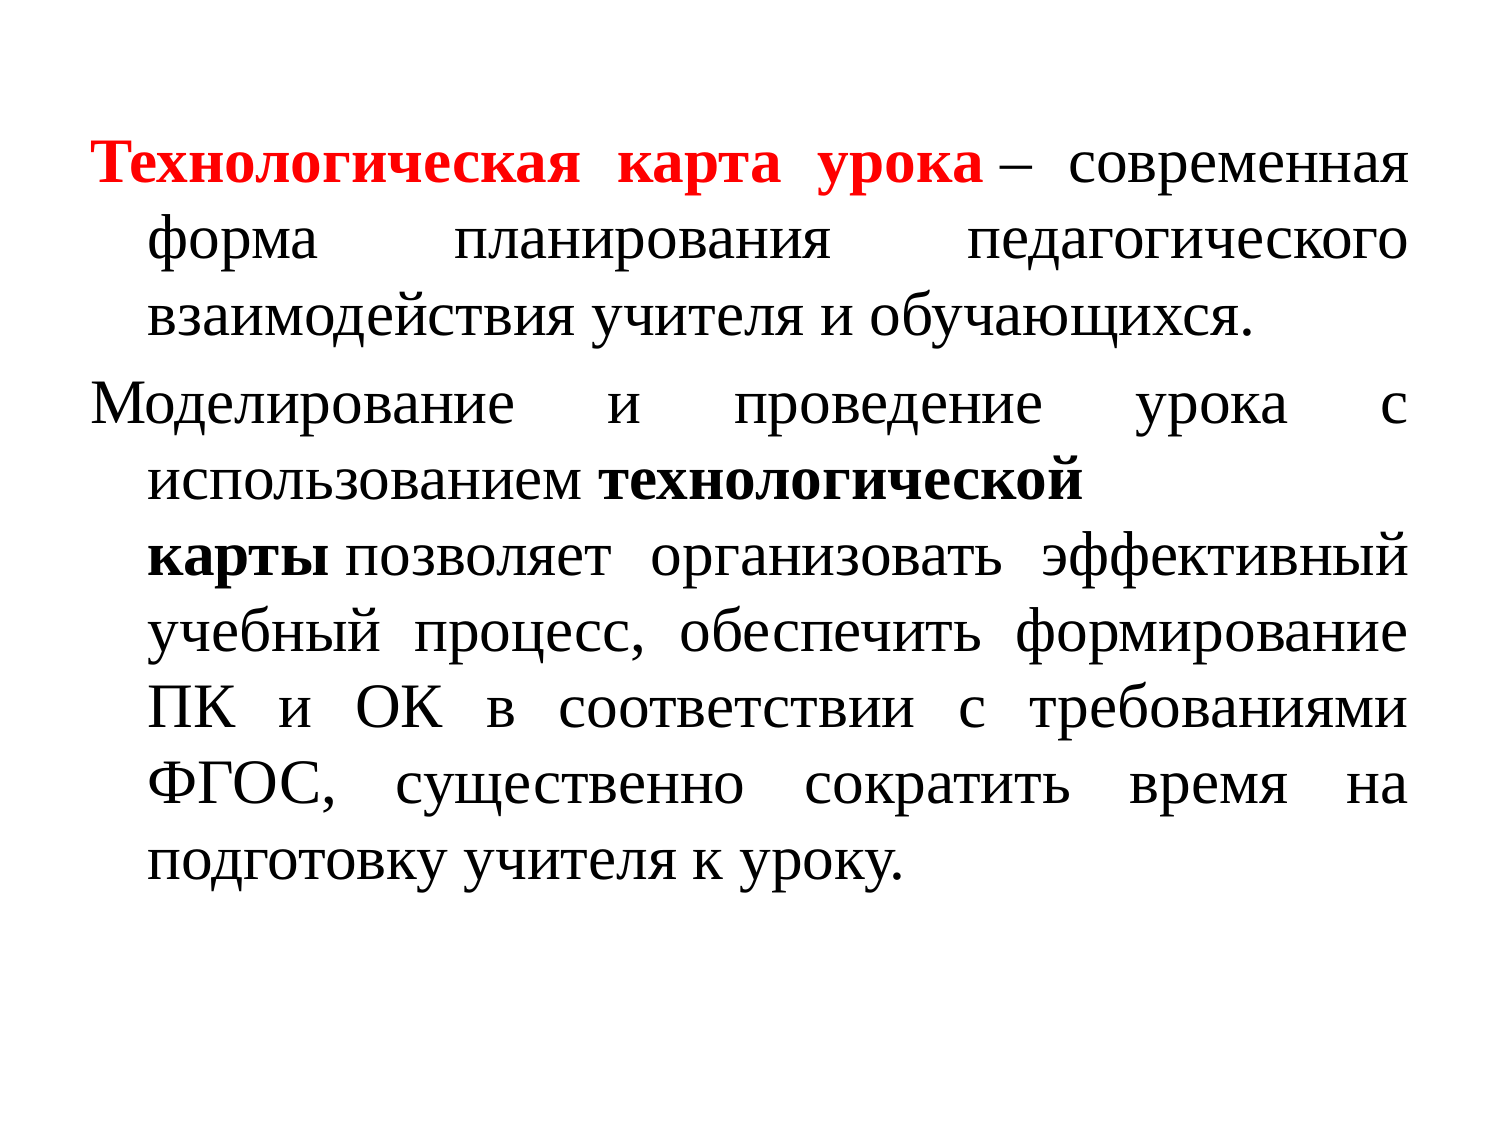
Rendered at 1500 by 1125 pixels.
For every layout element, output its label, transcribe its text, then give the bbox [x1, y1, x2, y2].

list Технологическая карта урока – современная форма планирования педагогического взаимодействия учителя и обучающихся. Моделирование и проведение урока с использованием технологической карты позволяет организовать эффективный учебный процесс, обеспечить формирование ПК и ОК в соответствии с требованиями ФГОС, существенно сократить время на подготовку учителя к уроку. [75, 23, 1425, 1005]
